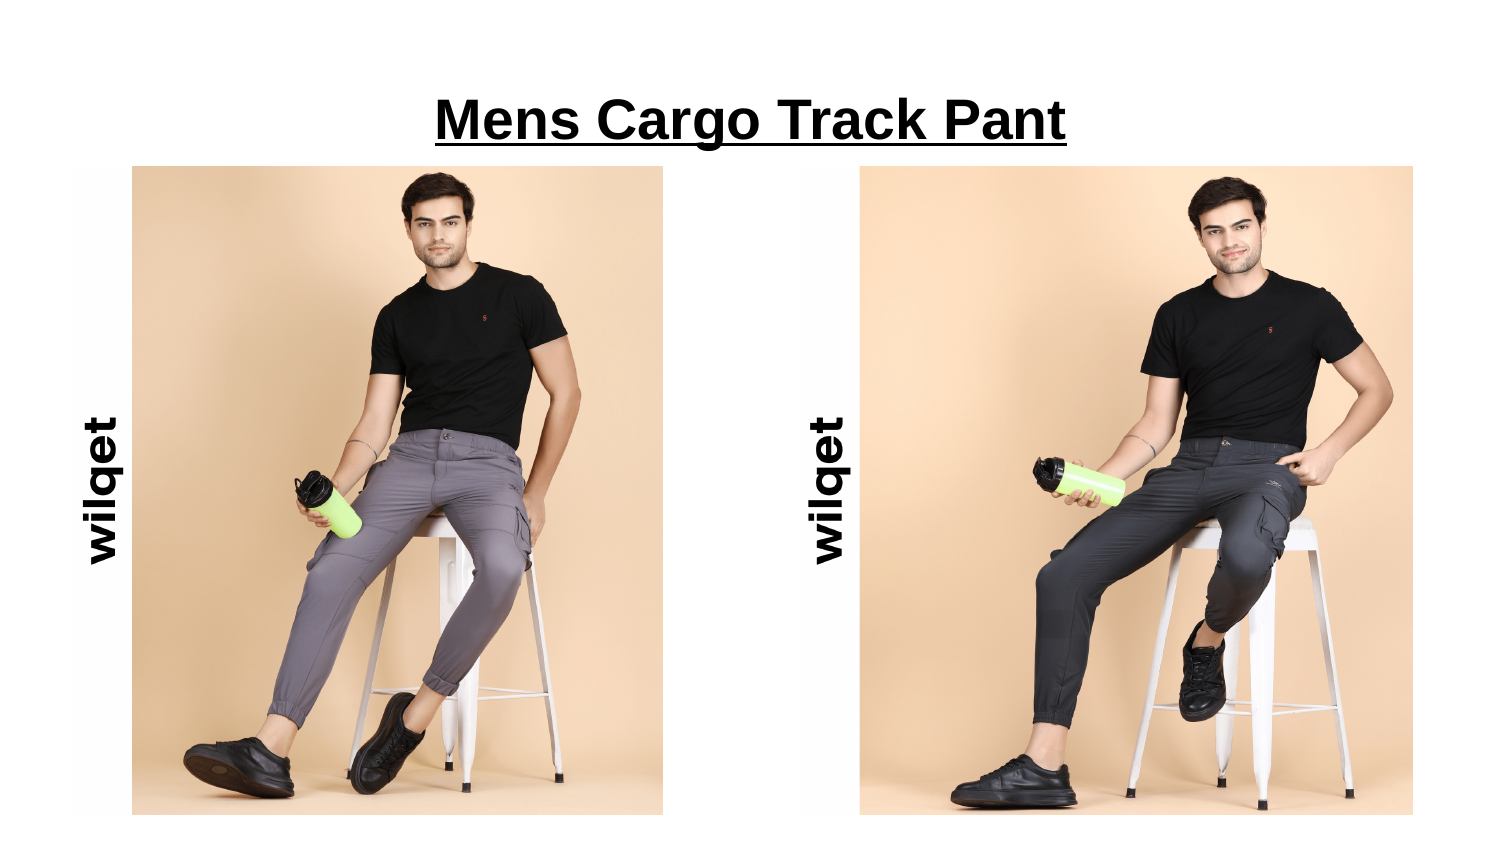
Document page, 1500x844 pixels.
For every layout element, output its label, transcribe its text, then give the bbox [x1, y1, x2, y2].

picture [73, 166, 664, 815]
picture [797, 166, 1413, 815]
title Mens Cargo Track Pant [51, 72, 1449, 167]
